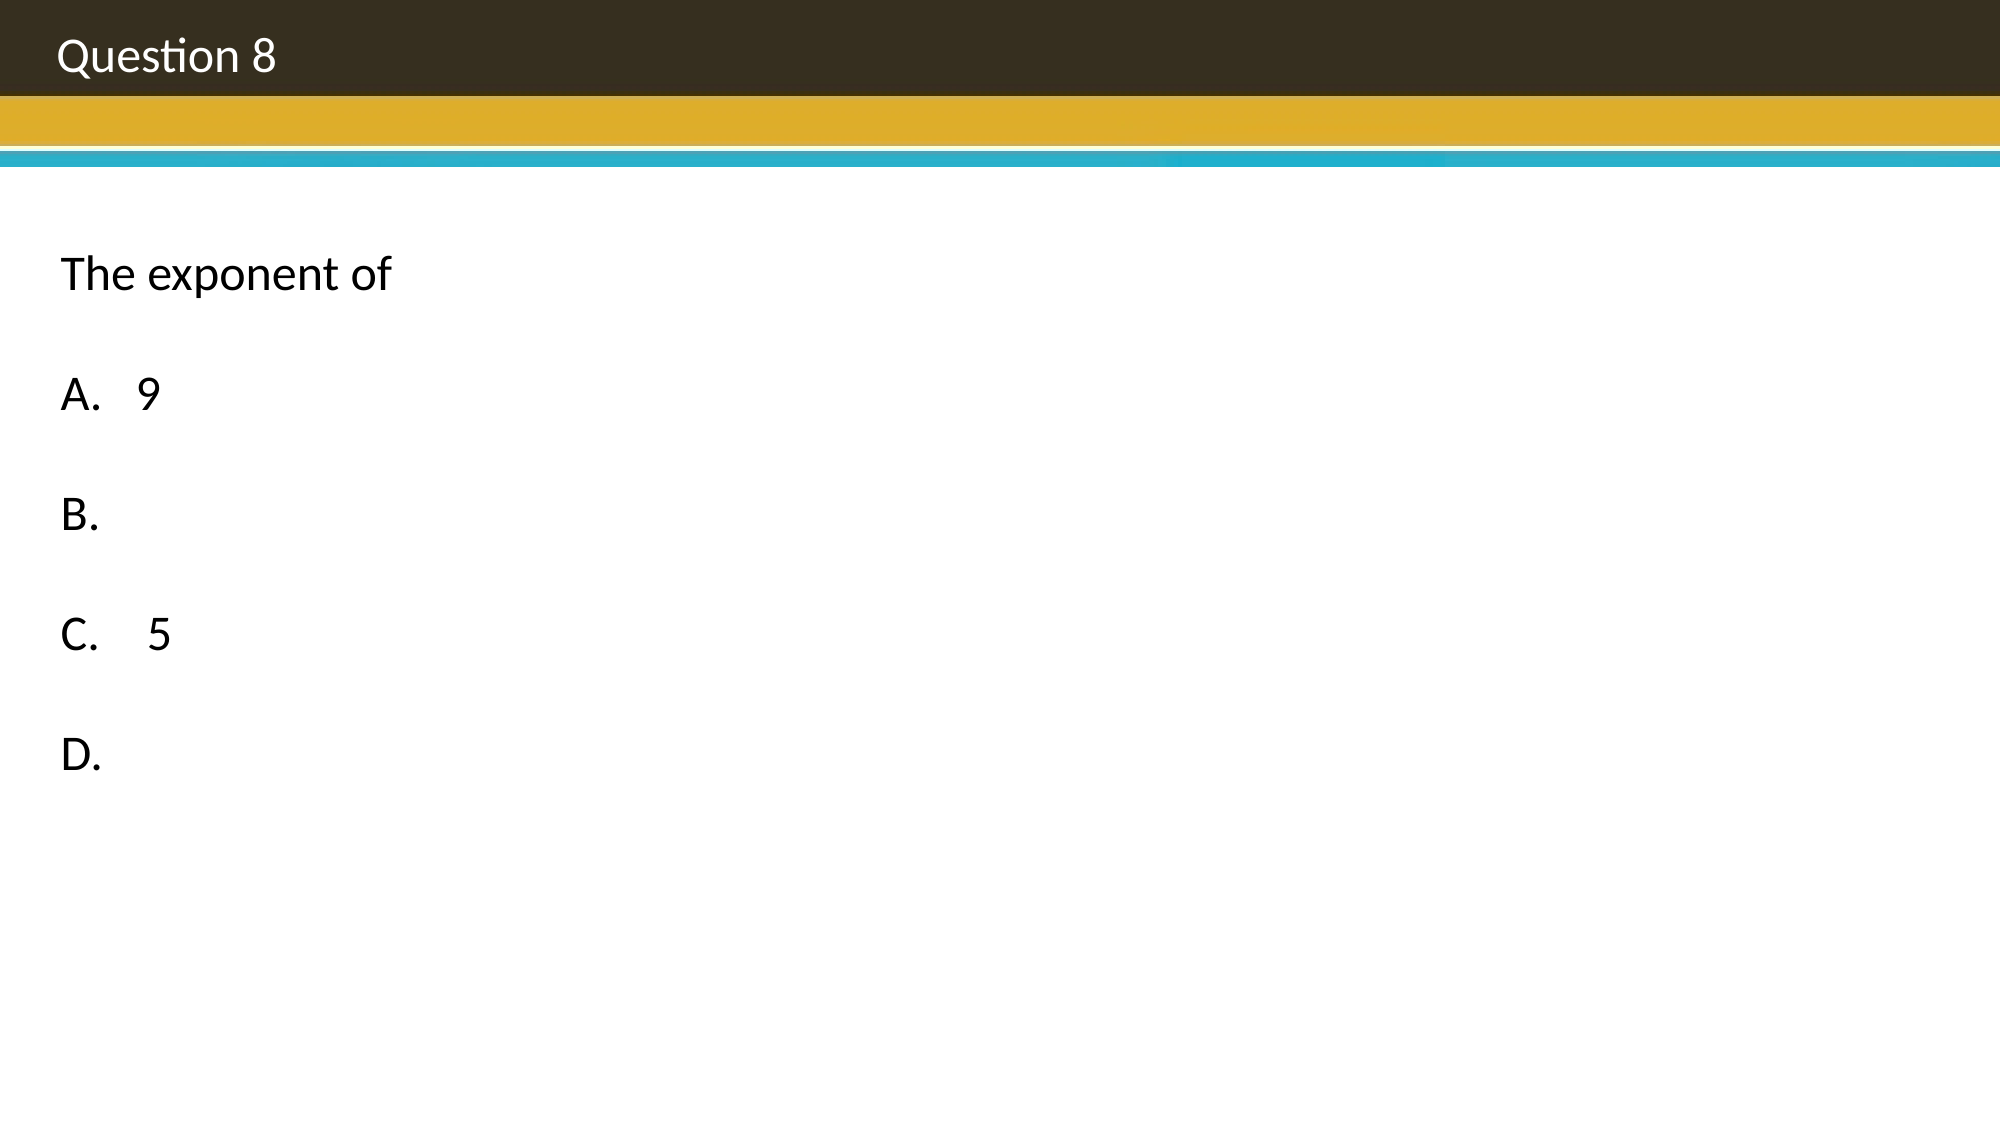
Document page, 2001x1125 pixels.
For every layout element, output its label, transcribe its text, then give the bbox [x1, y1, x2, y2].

picture [0, 0, 2000, 167]
text_box Question 8 [41, 14, 293, 90]
